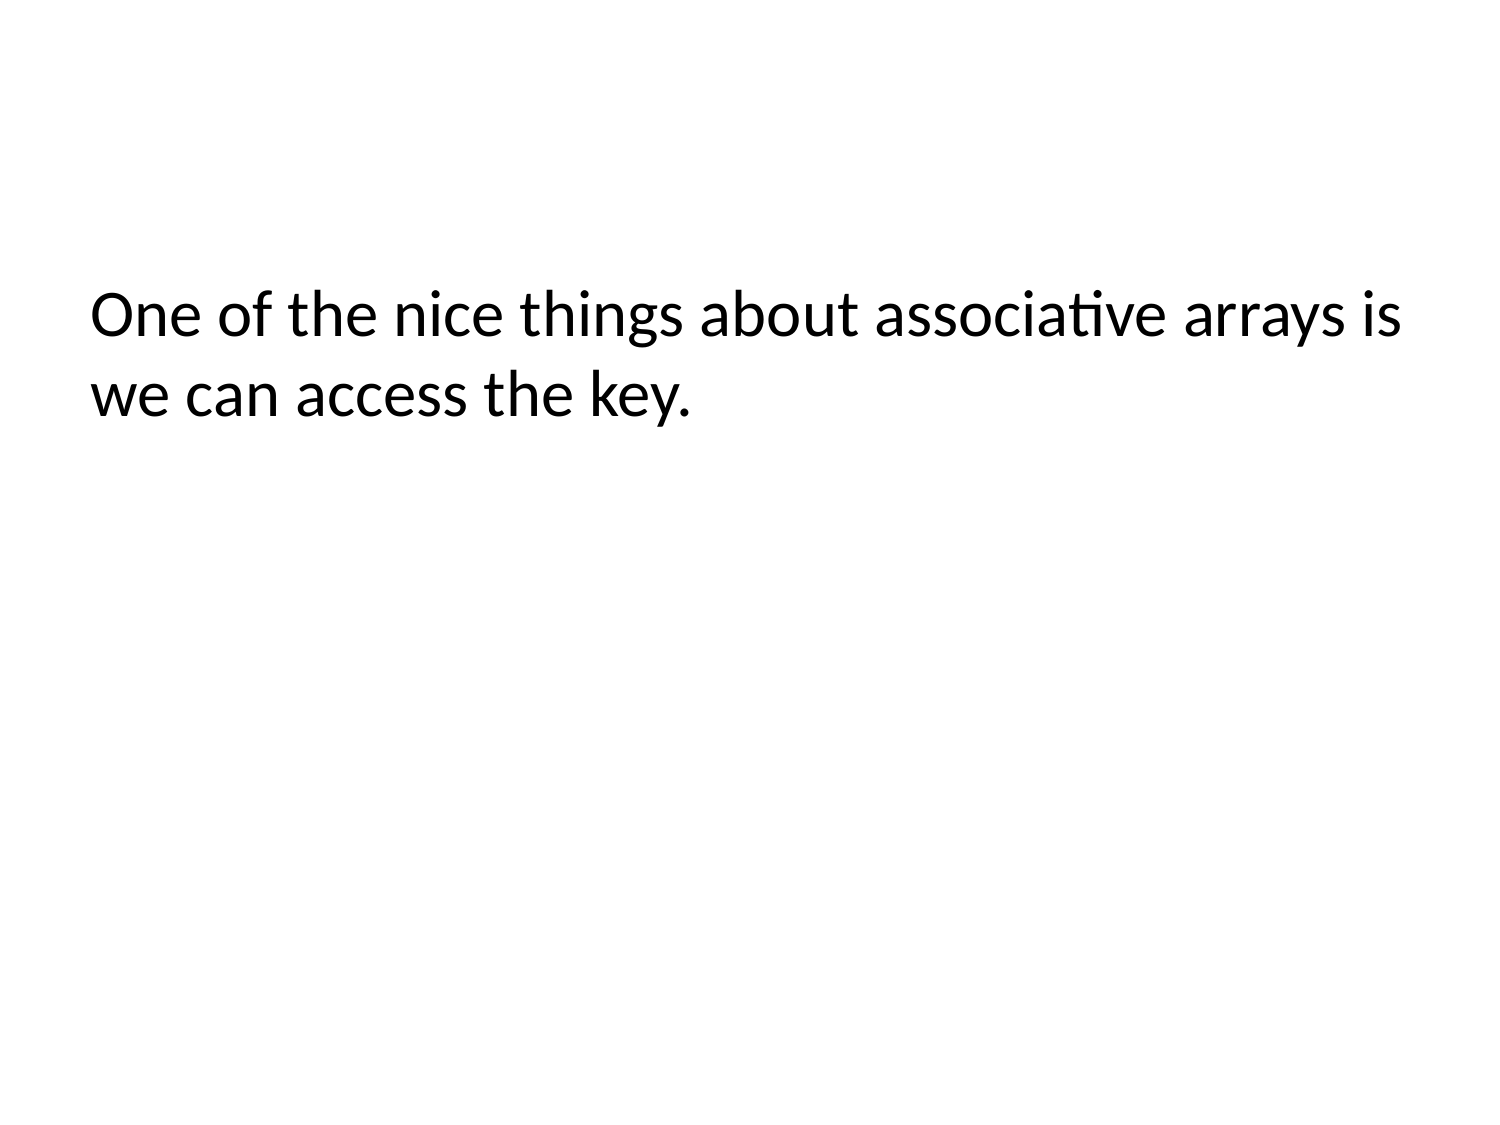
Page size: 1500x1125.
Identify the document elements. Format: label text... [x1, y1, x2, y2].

list One of the nice things about associative arrays is we can access the key. [75, 262, 1425, 1005]
